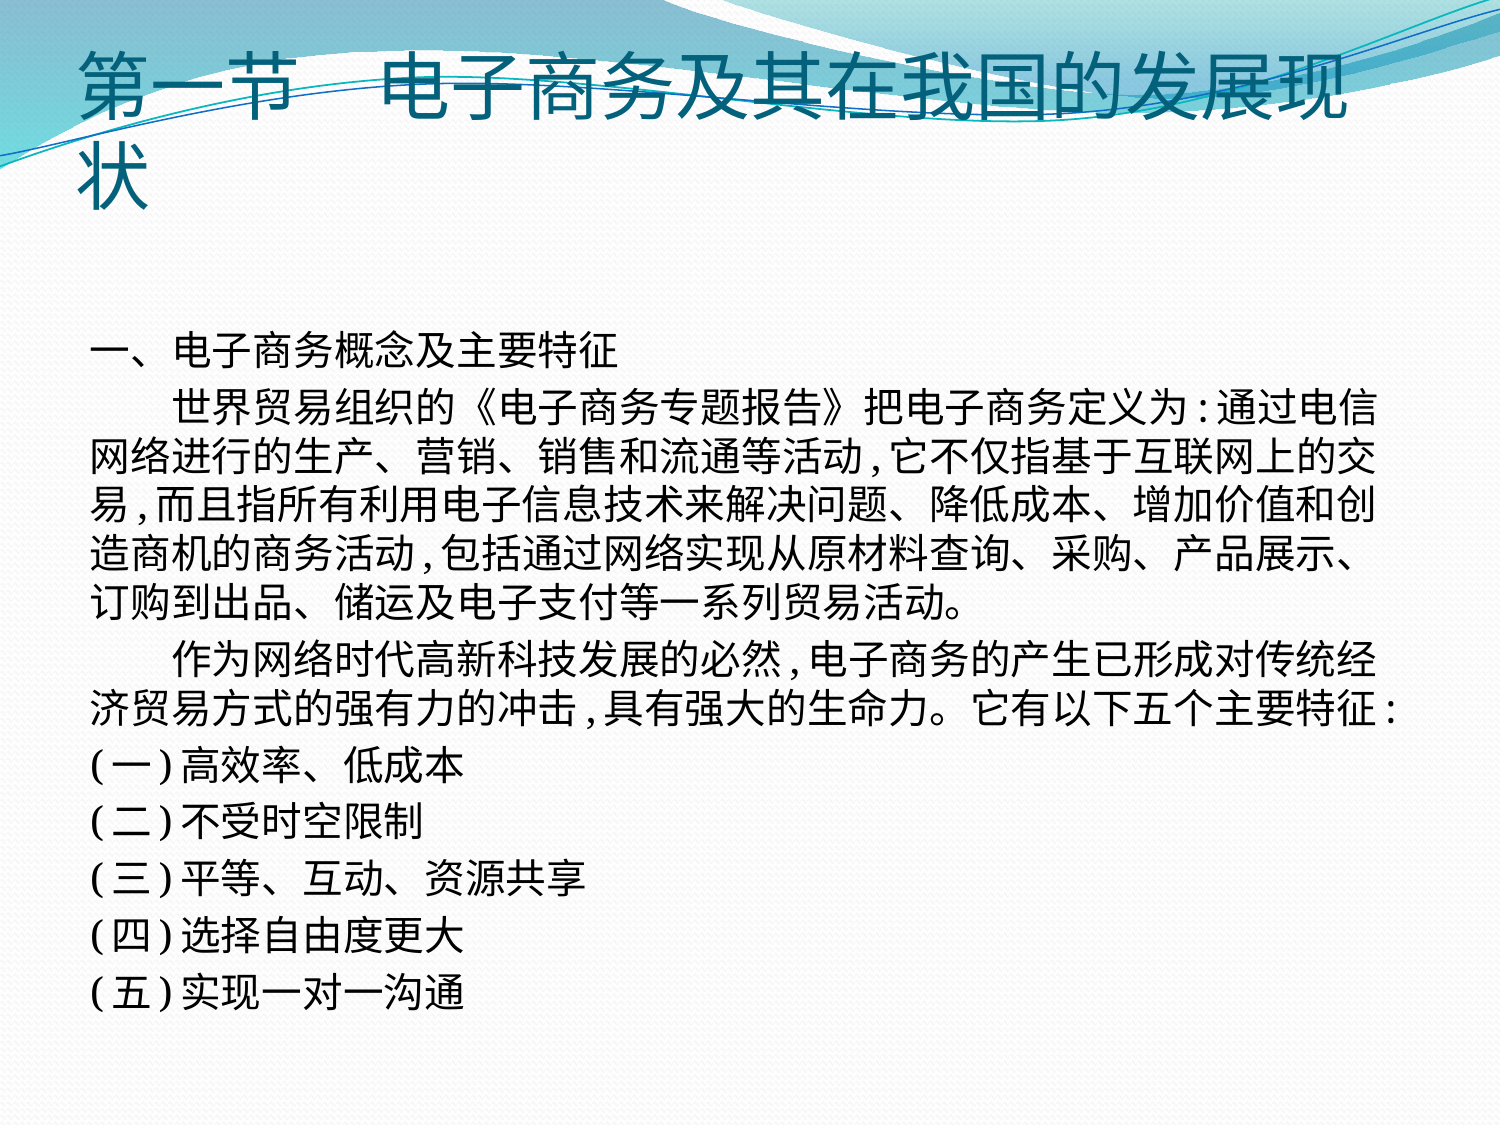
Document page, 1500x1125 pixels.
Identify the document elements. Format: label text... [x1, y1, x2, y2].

list 一、电子商务概念及主要特征 世界贸易组织的《电子商务专题报告》把电子商务定义为:通过电信网络进行的生产、营销、销售和流通等活动,它不仅指基于互联网上的交易,而且指所有利用电子信息技术来解决问题、降低成本、增加价值和创造商机的商务活动,包括通过网络实现从原材料查询、采购、产品展示、订购到出品、储运及电子支付等一系列贸易活动。 作为网络时代高新科技发展的必然,电子商务的产生已形成对传统经济贸易方式的强有力的冲击,具有强大的生命力。它有以下五个主要特征: (一)高效率、低成本 (二)不受时空限制 (三)平等、互动、资源共享 (四)选择自由度更大 (五)实现一对一沟通 [75, 317, 1425, 1038]
title 第一节 电子商务及其在我国的发展现状 [75, 115, 1425, 220]
